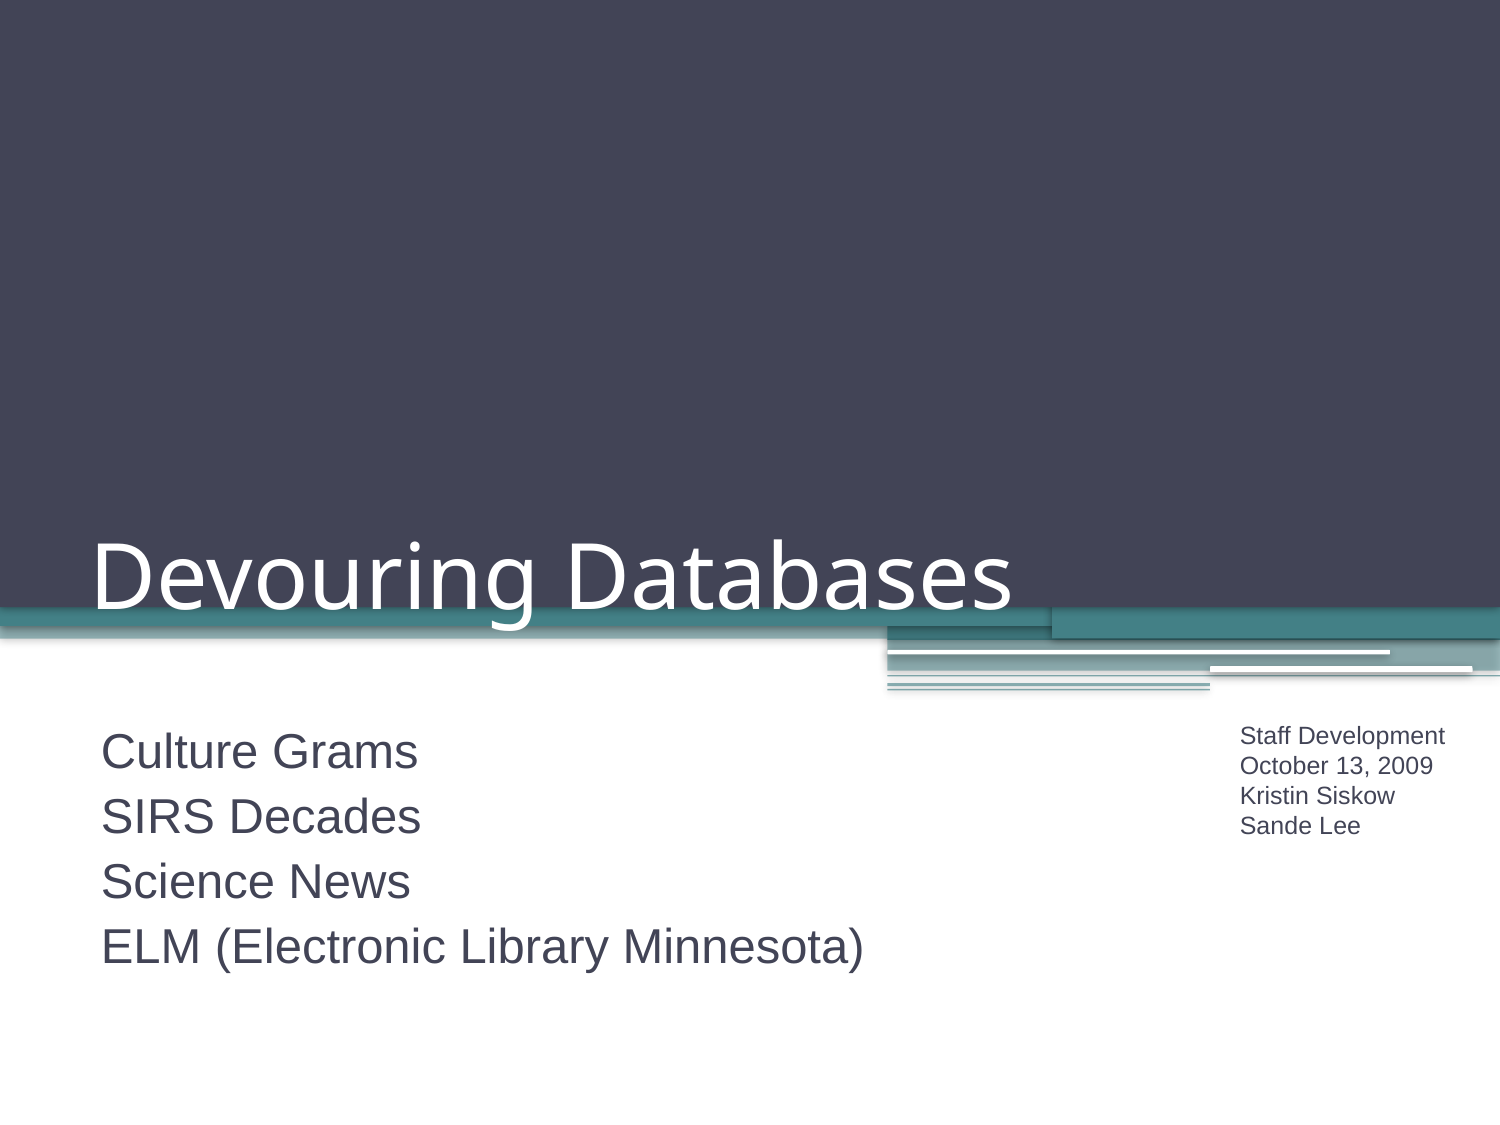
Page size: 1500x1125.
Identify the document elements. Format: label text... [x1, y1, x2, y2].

subtitle Culture Grams SIRS Decades Science News ELM (Electronic Library Minnesota) [75, 712, 888, 1000]
text_box Staff Development October 13, 2009 Kristin Siskow Sande Lee [1224, 712, 1488, 847]
title Devouring Databases [75, 394, 1463, 636]
